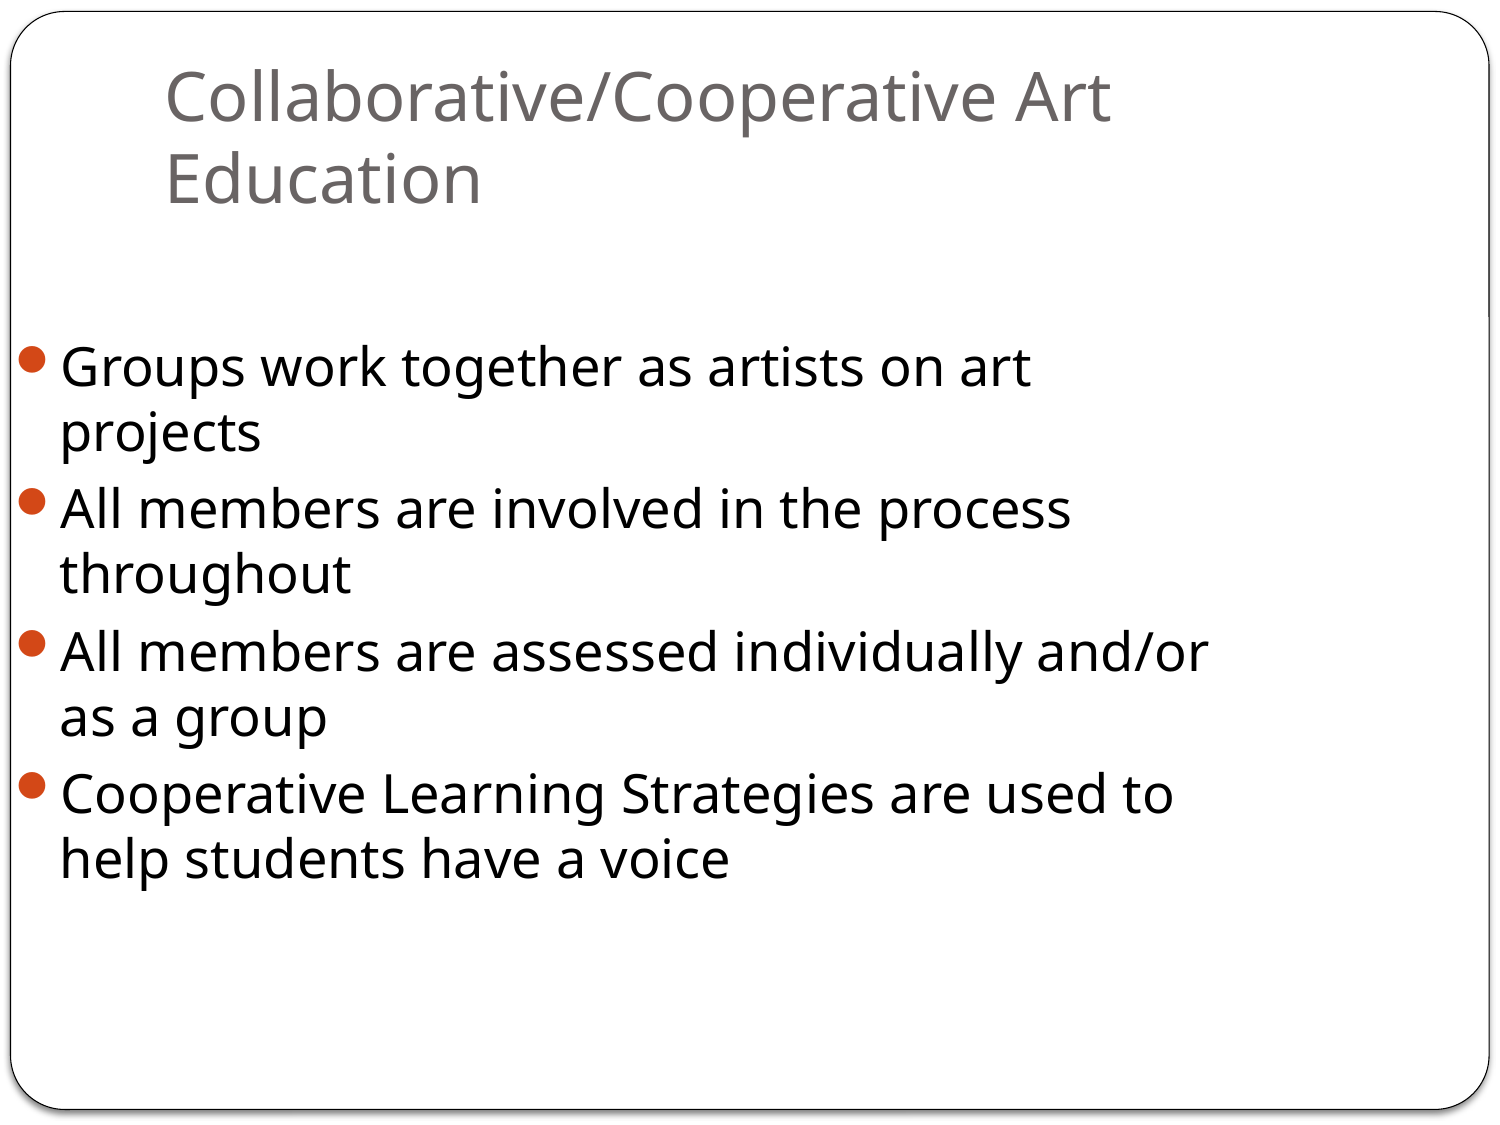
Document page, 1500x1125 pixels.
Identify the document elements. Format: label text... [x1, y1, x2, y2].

list Groups work together as artists on art projects All members are involved in the process throughout All members are assessed individually and/or as a group Cooperative Learning Strategies are used to help students have a voice [0, 324, 1240, 1005]
title Collaborative/Cooperative Art Education [150, 45, 1425, 233]
